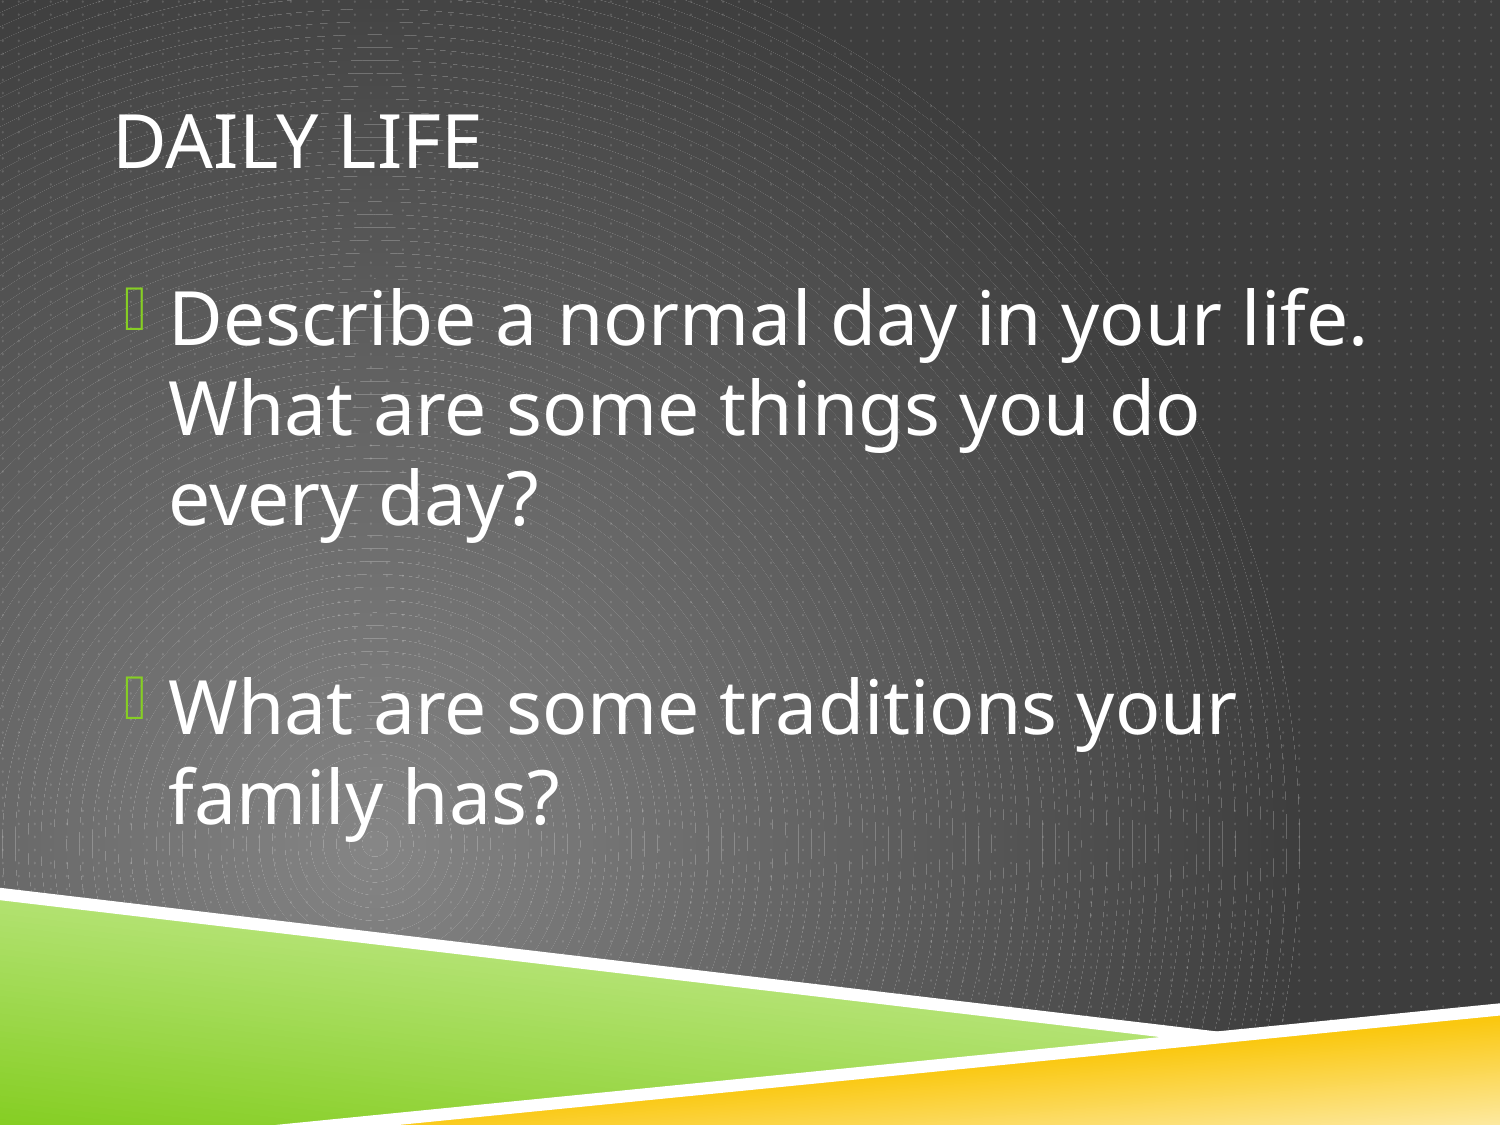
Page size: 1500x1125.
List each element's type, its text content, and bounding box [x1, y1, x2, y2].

title Daily Life [112, 45, 1388, 233]
list Describe a normal day in your life. What are some things you do every day? What are some traditions your family has? [112, 262, 1388, 875]
